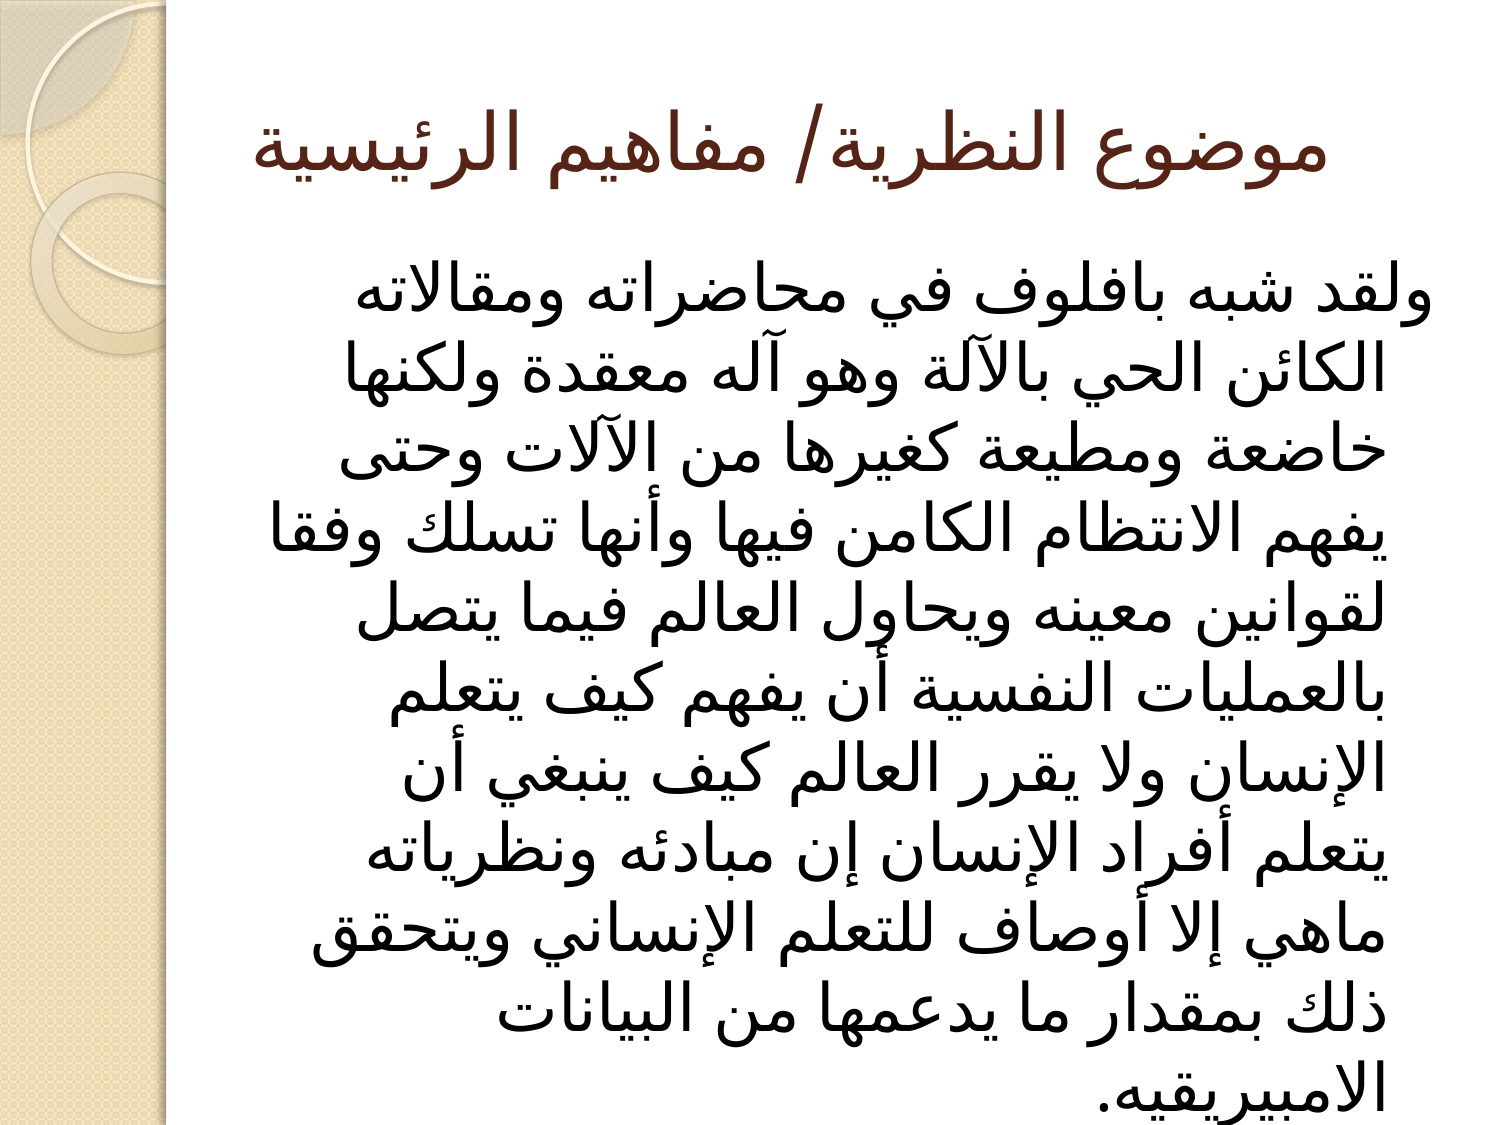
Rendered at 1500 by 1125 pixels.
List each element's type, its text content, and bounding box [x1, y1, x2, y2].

title موضوع النظرية/ مفاهيم الرئيسية [235, 45, 1466, 233]
list ولقد شبه بافلوف في محاضراته ومقالاته الكائن الحي بالآلة وهو آله معقدة ولكنها خاضعة ومطيعة كغيرها من الآلات وحتى يفهم الانتظام الكامن فيها وأنها تسلك وفقا لقوانين معينه ويحاول العالم فيما يتصل بالعمليات النفسية أن يفهم كيف يتعلم الإنسان ولا يقرر العالم كيف ينبغي أن يتعلم أفراد الإنسان إن مبادئه ونظرياته ماهي إلا أوصاف للتعلم الإنساني ويتحقق ذلك بمقدار ما يدعمها من البيانات الامبيريقيه. [235, 237, 1466, 1025]
